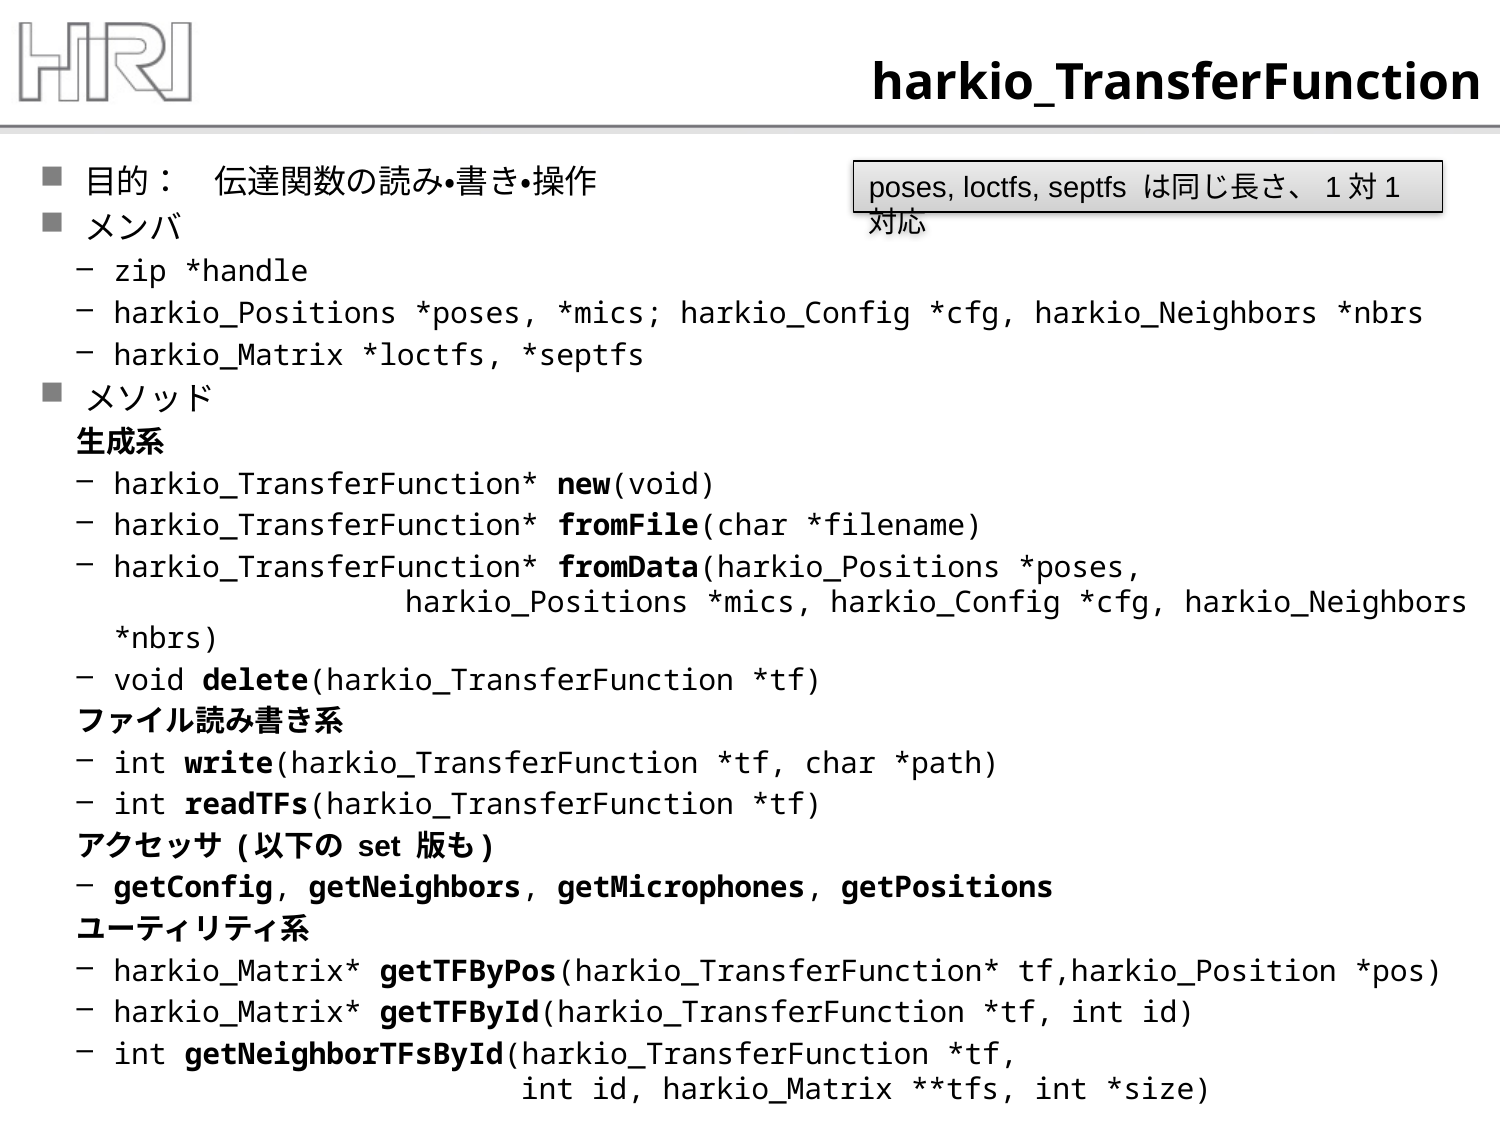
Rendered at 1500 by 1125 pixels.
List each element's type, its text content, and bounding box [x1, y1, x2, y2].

title harkio_TransferFunction [300, 0, 1483, 126]
text_box poses, loctfs, septfs は同じ長さ、1対1対応 [853, 160, 1443, 213]
list 目的： 伝達関数の読み・書き・操作 メンバ zip *handle harkio_Positions *poses, *mics; harkio_Config *cfg, harkio_Neighbors *nbrs harkio_Matrix *loctfs, *septfs メソッド 生成系 harkio_TransferFunction* new(void) harkio_TransferFunction* fromFile(char *filename) harkio_TransferFunction* fromData(harkio_Positions *poses, harkio_Positions *mics, harkio_Config *cfg, harkio_Neighbors *nbrs) void delete(harkio_TransferFunction *tf) ファイル読み書き系 int write(harkio_TransferFunction *tf, char *path) int readTFs(harkio_TransferFunction *tf) アクセッサ (以下の set 版も) getConfig, getNeighbors, getMicrophones, getPositions ユーティリティ系 harkio_Matrix* getTFByPos(harkio_TransferFunction* tf,harkio_Position *pos) harkio_Matrix* getTFById(harkio_TransferFunction *tf, int id) int getNeighborTFsById(harkio_TransferFunction *tf, int id, harkio_Matrix **tfs, int *size) [17, 160, 1483, 1113]
picture [0, 0, 1500, 134]
